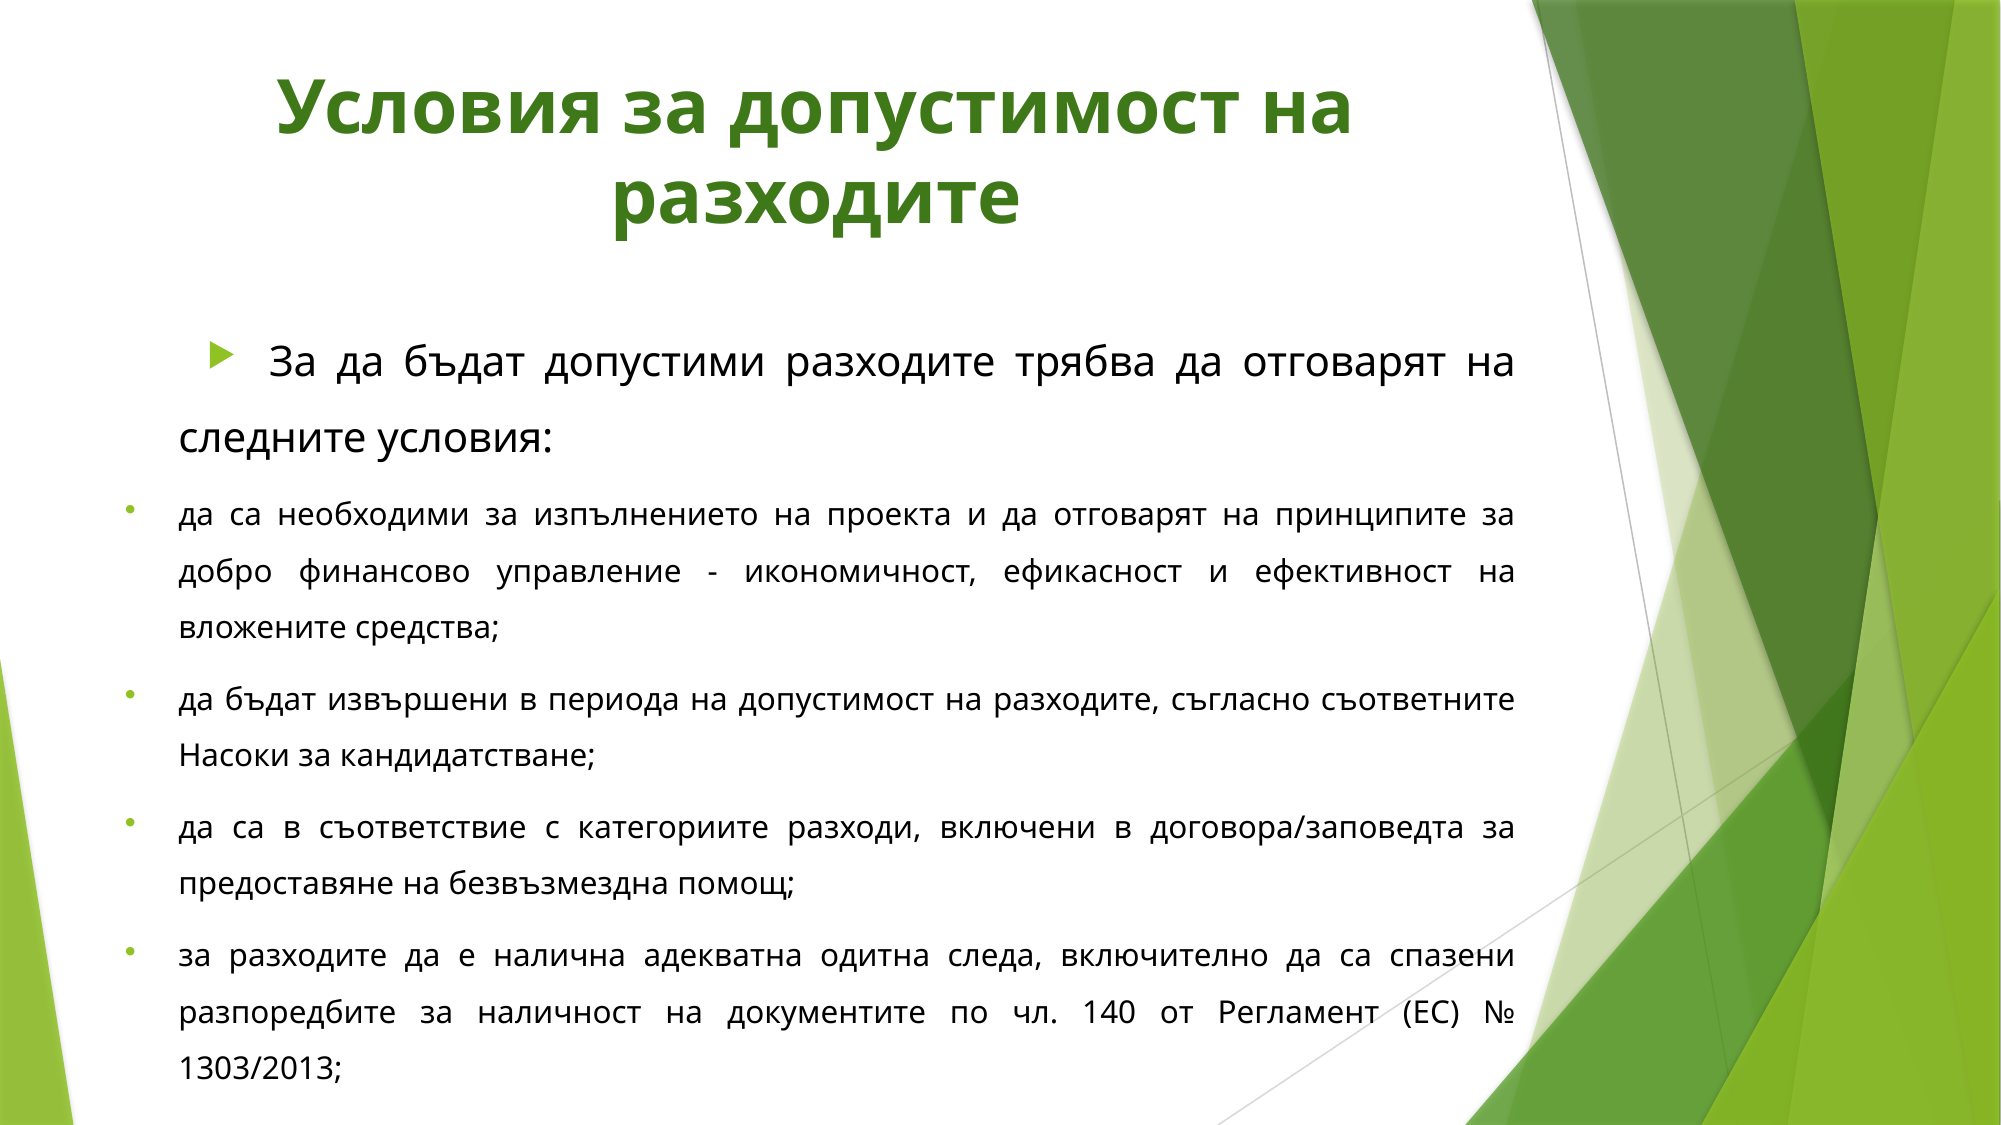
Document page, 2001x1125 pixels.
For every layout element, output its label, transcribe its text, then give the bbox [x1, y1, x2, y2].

list За да бъдат допустими разходите трябва да отговарят на следните условия: да са необходими за изпълнението на проекта и да отговарят на принципите за добро финансово управление - икономичност, ефикасност и ефективност на вложените средства; да бъдат извършени в периода на допустимост на разходите, съгласно съответните Насоки за кандидатстване; да са в съответствие с категориите разходи, включени в договора/заповедта за предоставяне на безвъзмездна помощ; за разходите да е налична адекватна одитна следа, включително да са спазени разпоредбите за наличност на документите по чл. 140 от Регламент (ЕС) № 1303/2013; [111, 237, 1531, 1096]
title Условия за допустимост на разходите [111, 50, 1522, 155]
